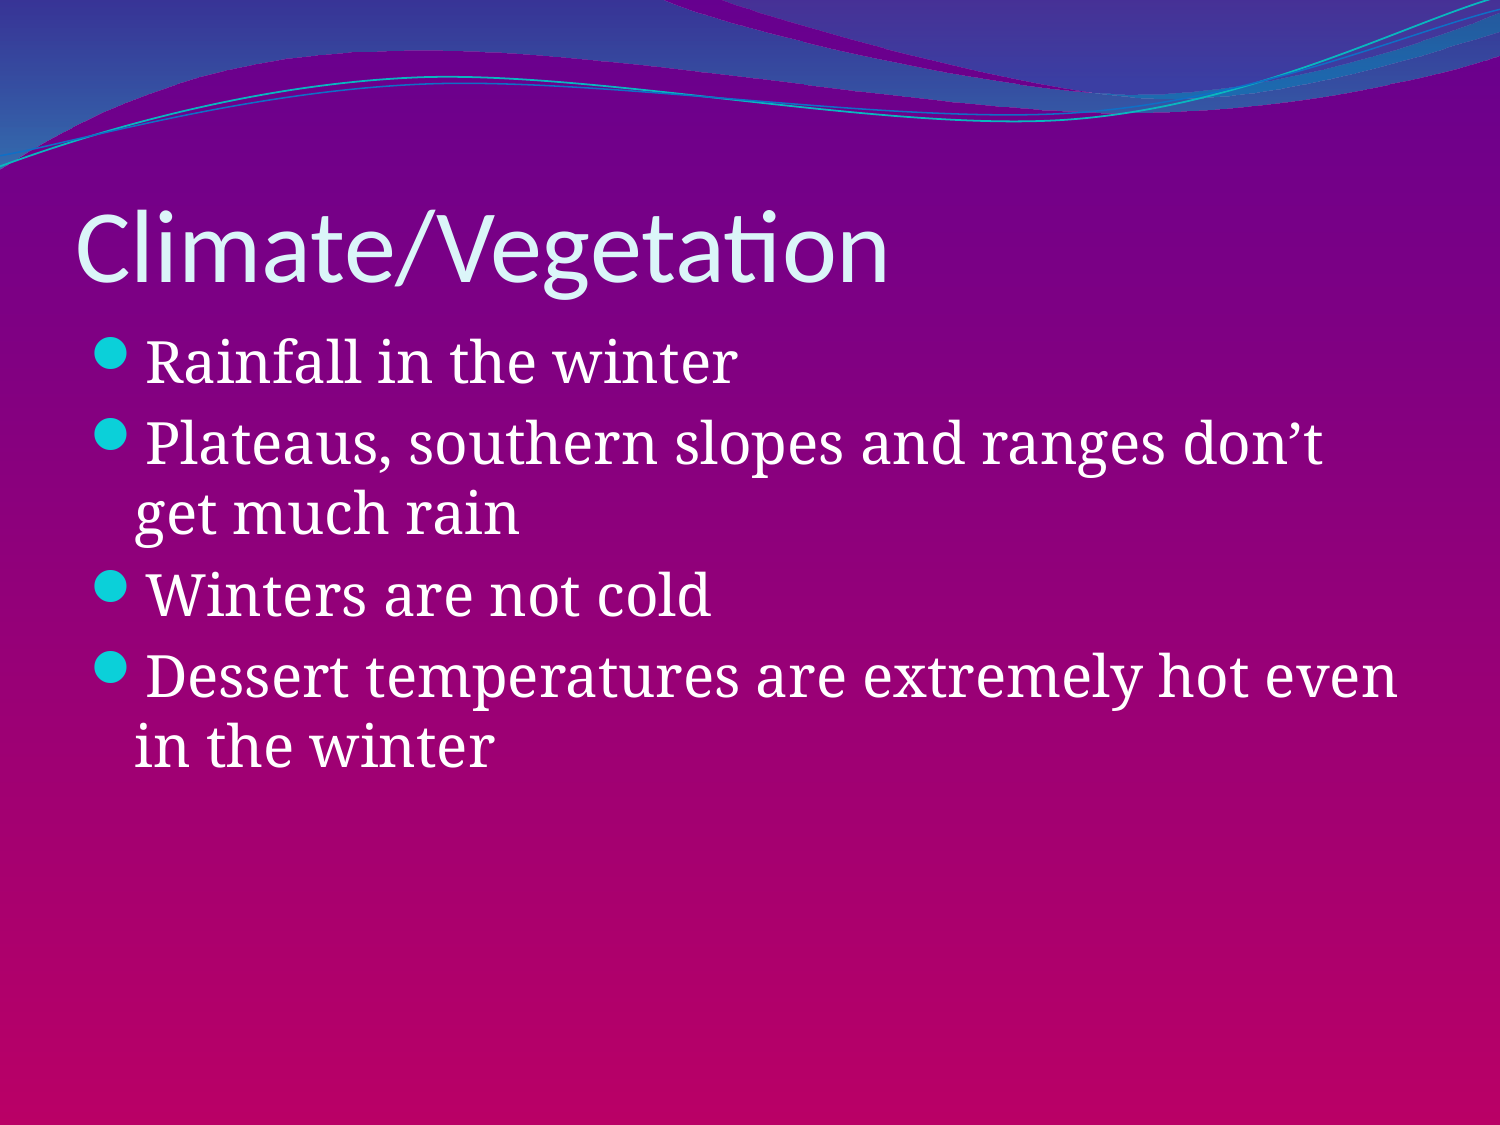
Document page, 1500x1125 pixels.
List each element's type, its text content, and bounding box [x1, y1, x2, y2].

list Rainfall in the winter Plateaus, southern slopes and ranges don’t get much rain Winters are not cold Dessert temperatures are extremely hot even in the winter [75, 317, 1425, 1038]
title Climate/Vegetation [75, 115, 1425, 303]
